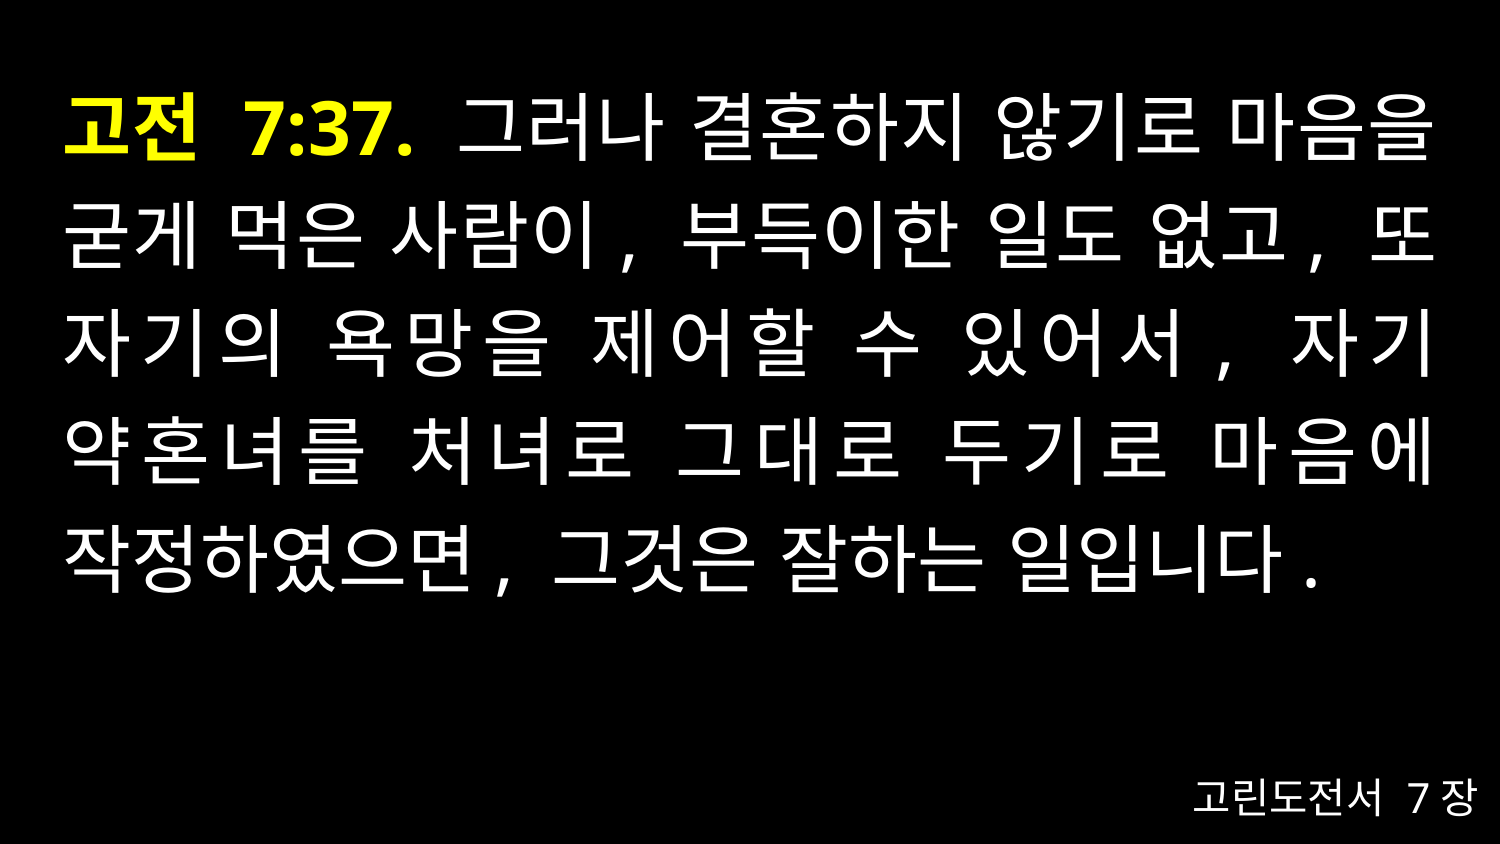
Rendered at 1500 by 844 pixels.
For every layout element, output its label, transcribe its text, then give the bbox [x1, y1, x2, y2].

subtitle 고린도전서 7장 [916, 770, 1500, 844]
title 고전 7:37. 그러나 결혼하지 않기로 마음을 굳게 먹은 사람이, 부득이한 일도 없고, 또 자기의 욕망을 제어할 수 있어서, 자기 약혼녀를 처녀로 그대로 두기로 마음에 작정하였으면, 그것은 잘하는 일입니다. [0, 0, 1500, 844]
